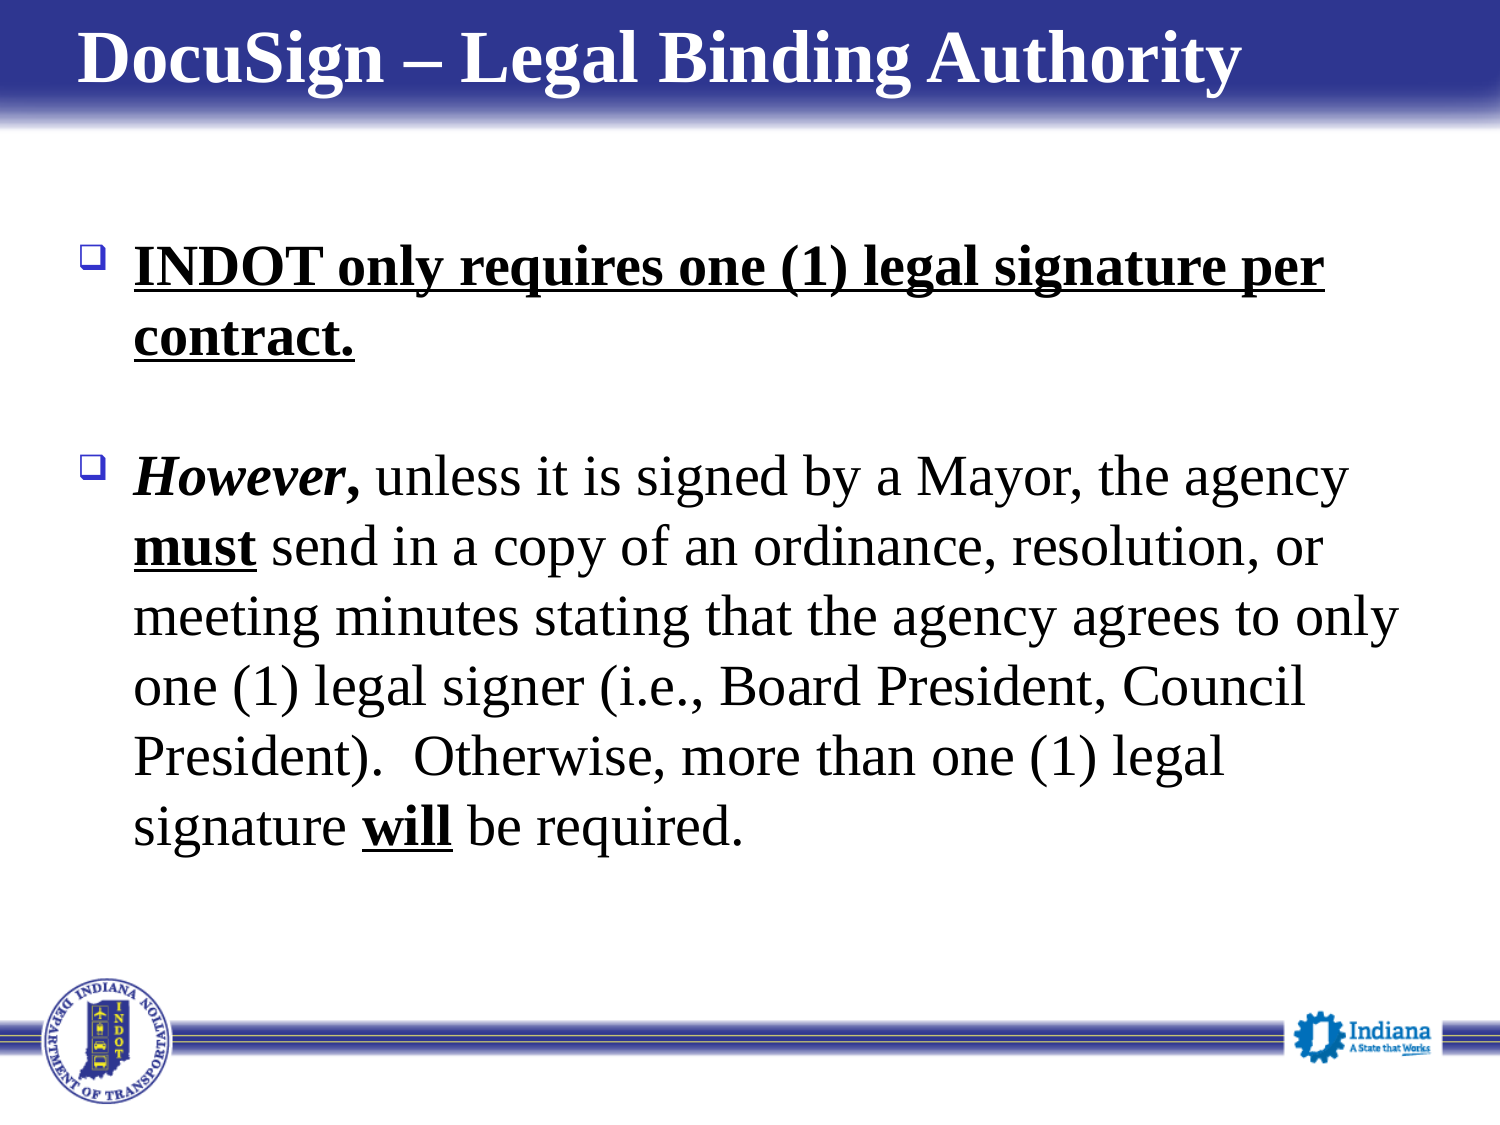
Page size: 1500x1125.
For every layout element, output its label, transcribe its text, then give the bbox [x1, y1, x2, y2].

list INDOT only requires one (1) legal signature per contract. However, unless it is signed by a Mayor, the agency must send in a copy of an ordinance, resolution, or meeting minutes stating that the agency agrees to only one (1) legal signer (i.e., Board President, Council President). Otherwise, more than one (1) legal signature will be required. [62, 149, 1463, 988]
picture [0, 0, 1500, 263]
picture [0, 945, 1500, 1125]
title DocuSign ‒ Legal Binding Authority [62, 0, 1438, 148]
